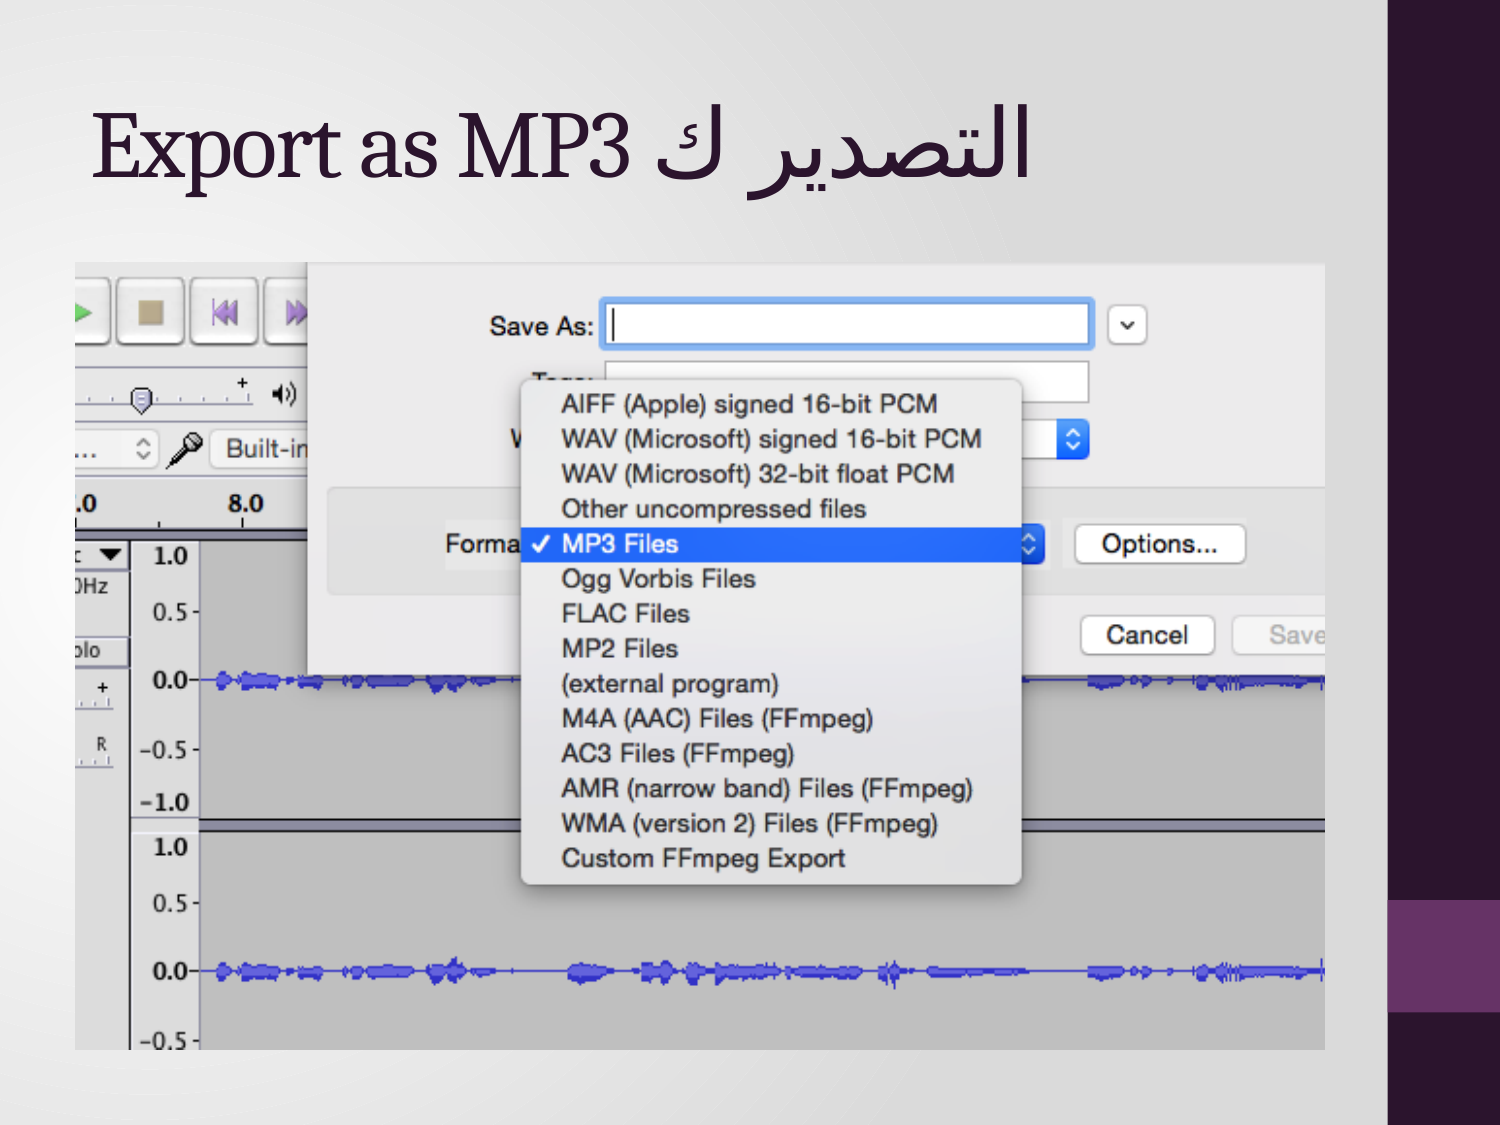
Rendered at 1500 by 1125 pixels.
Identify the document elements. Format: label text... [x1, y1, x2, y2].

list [74, 261, 1326, 1051]
title Export as MP3 التصدير ك [75, 45, 1325, 233]
